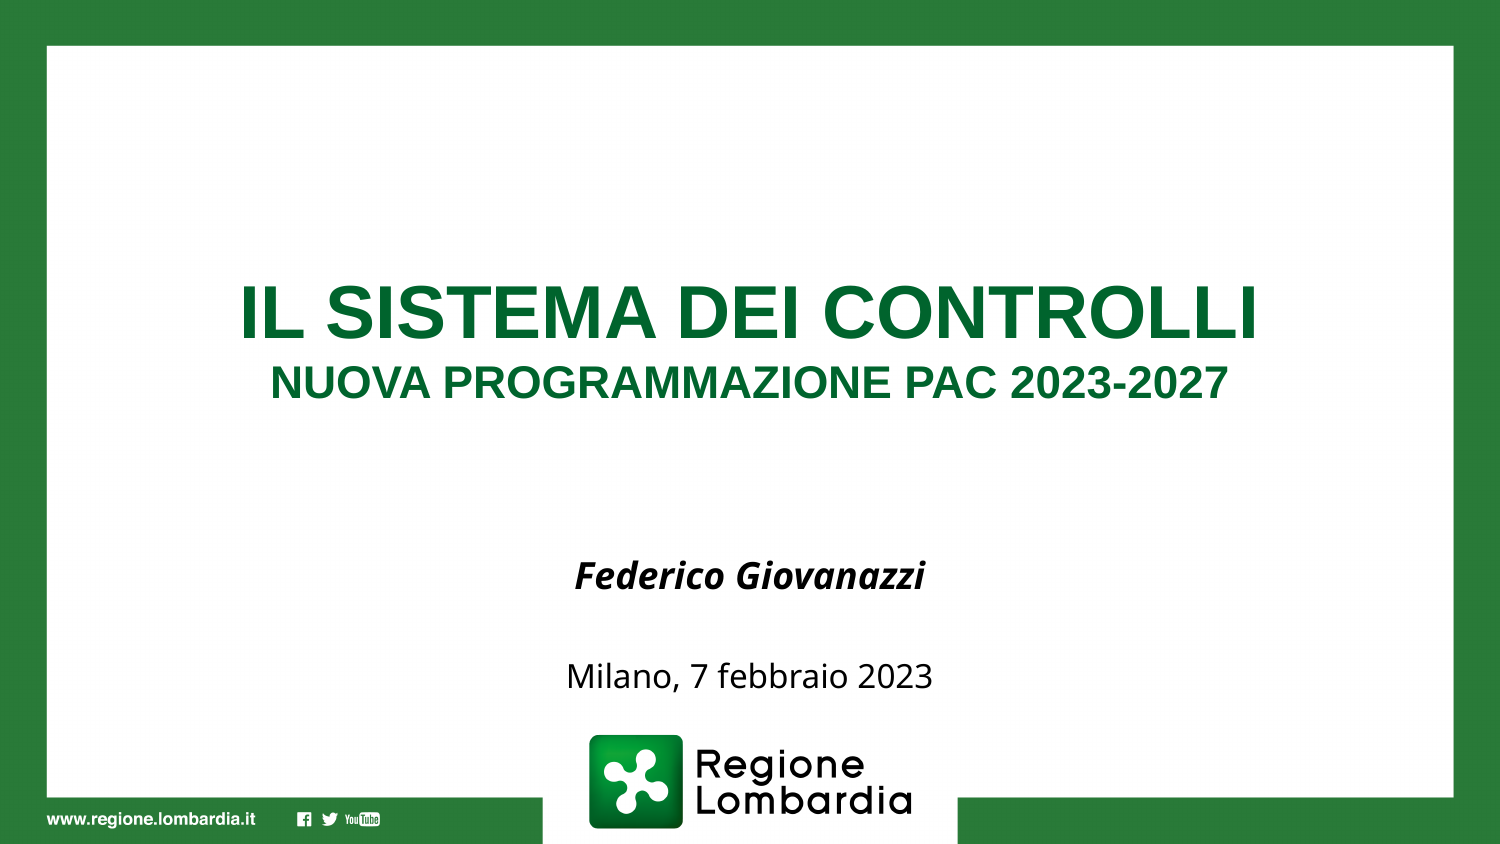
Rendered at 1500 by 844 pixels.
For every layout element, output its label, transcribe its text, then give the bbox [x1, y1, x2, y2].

text_box Milano, 7 febbraio 2023 [47, 577, 1452, 703]
title IL SISTEMA DEI CONTROLLI NUOVA PROGRAMMAZIONE PAC 2023-2027 [47, 291, 1453, 481]
picture [0, 0, 1500, 844]
text_box Federico Giovanazzi [47, 474, 1452, 577]
